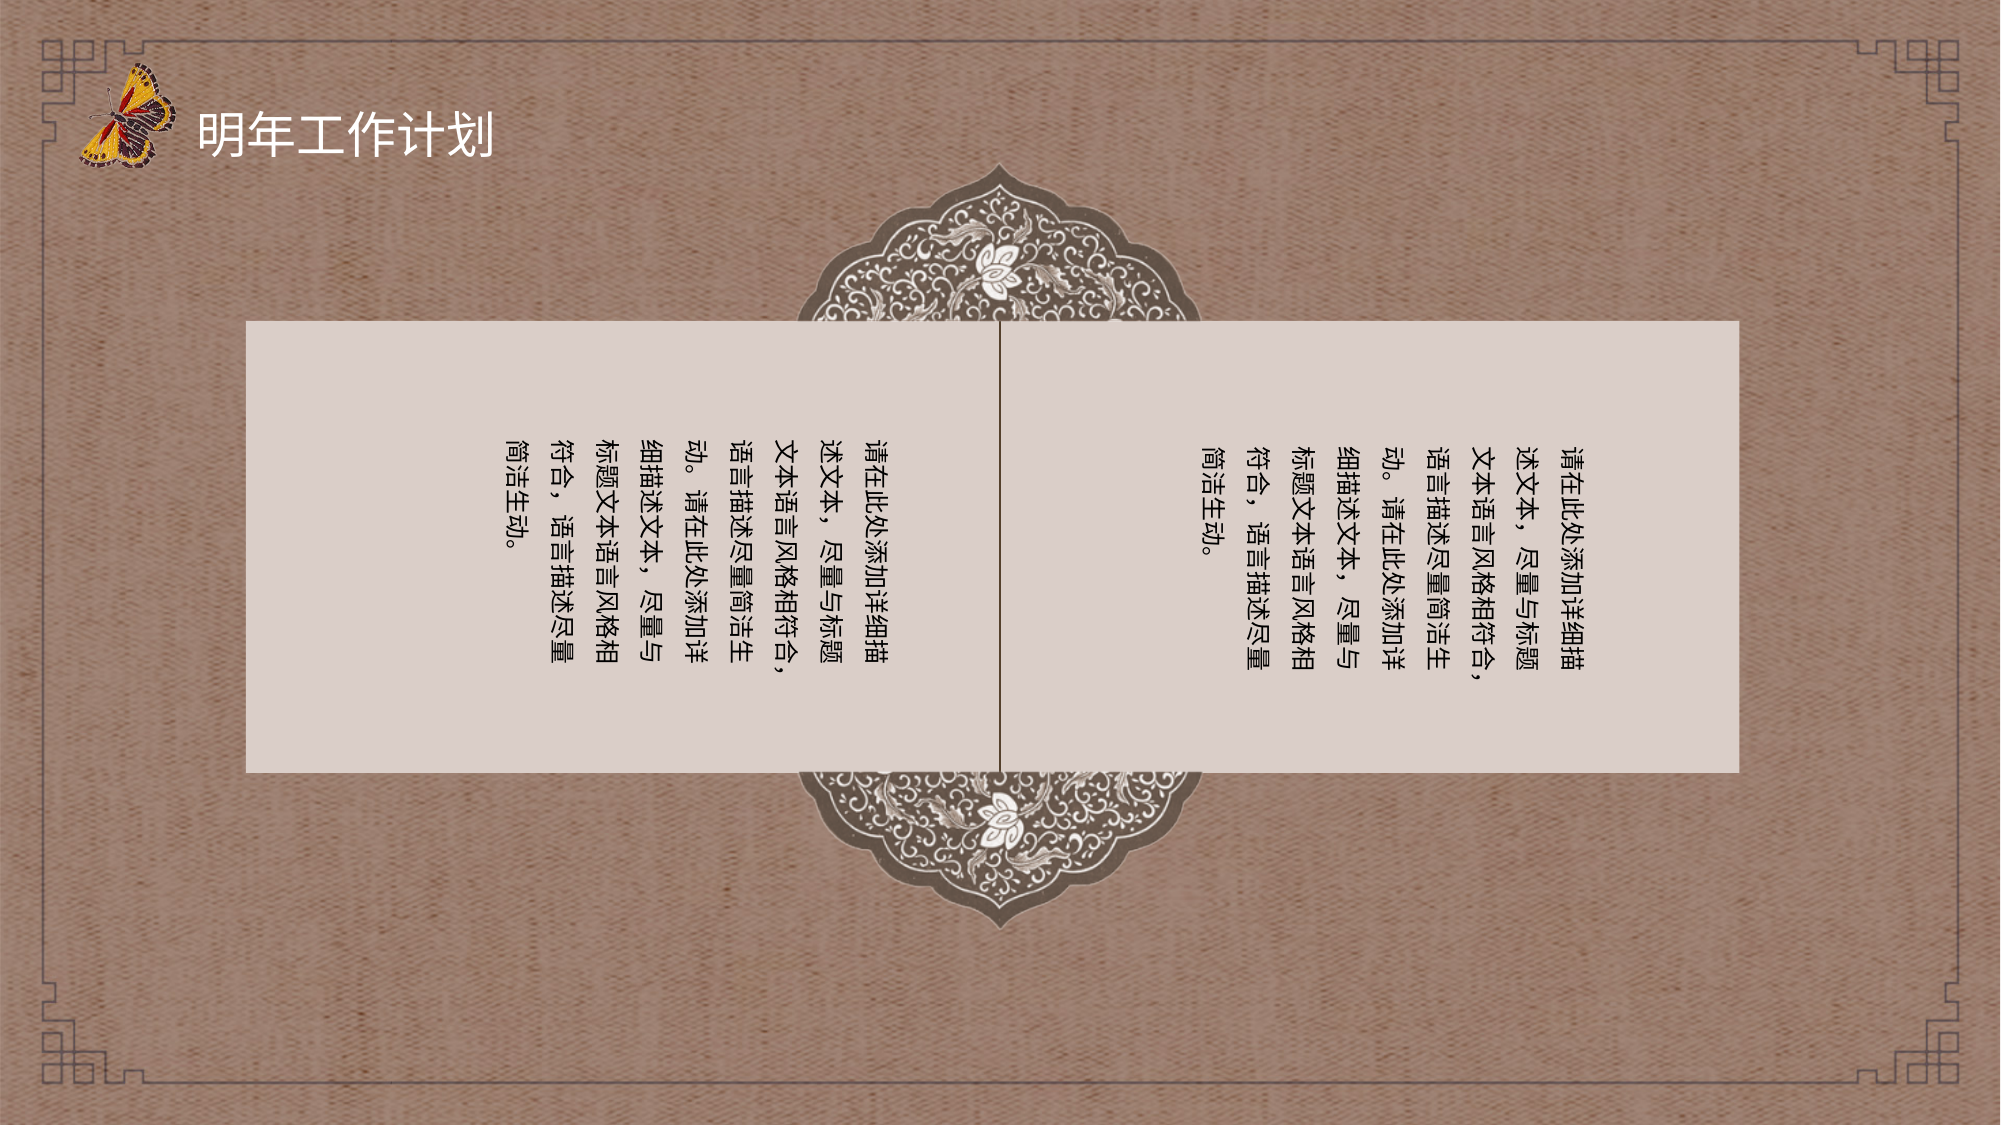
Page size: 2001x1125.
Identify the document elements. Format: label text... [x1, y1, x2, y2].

text_box [1445, 320, 1741, 774]
text_box 请在此处添加详细描述文本，尽量与标题文本语言风格相符合，语言描述尽量简洁生动。请在此处添加详细描述文本，尽量与标题文本语言风格相符合，语言描述尽量简洁生动。 [1445, 431, 1612, 694]
text_box [245, 320, 601, 774]
picture [0, 0, 2001, 1125]
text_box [70, 40, 514, 194]
text_box 请在此处添加详细描述文本，尽量与标题文本语言风格相符合，语言描述尽量简洁生动。请在此处添加详细描述文本，尽量与标题文本语言风格相符合，语言描述尽量简洁生动。 [384, 425, 601, 687]
